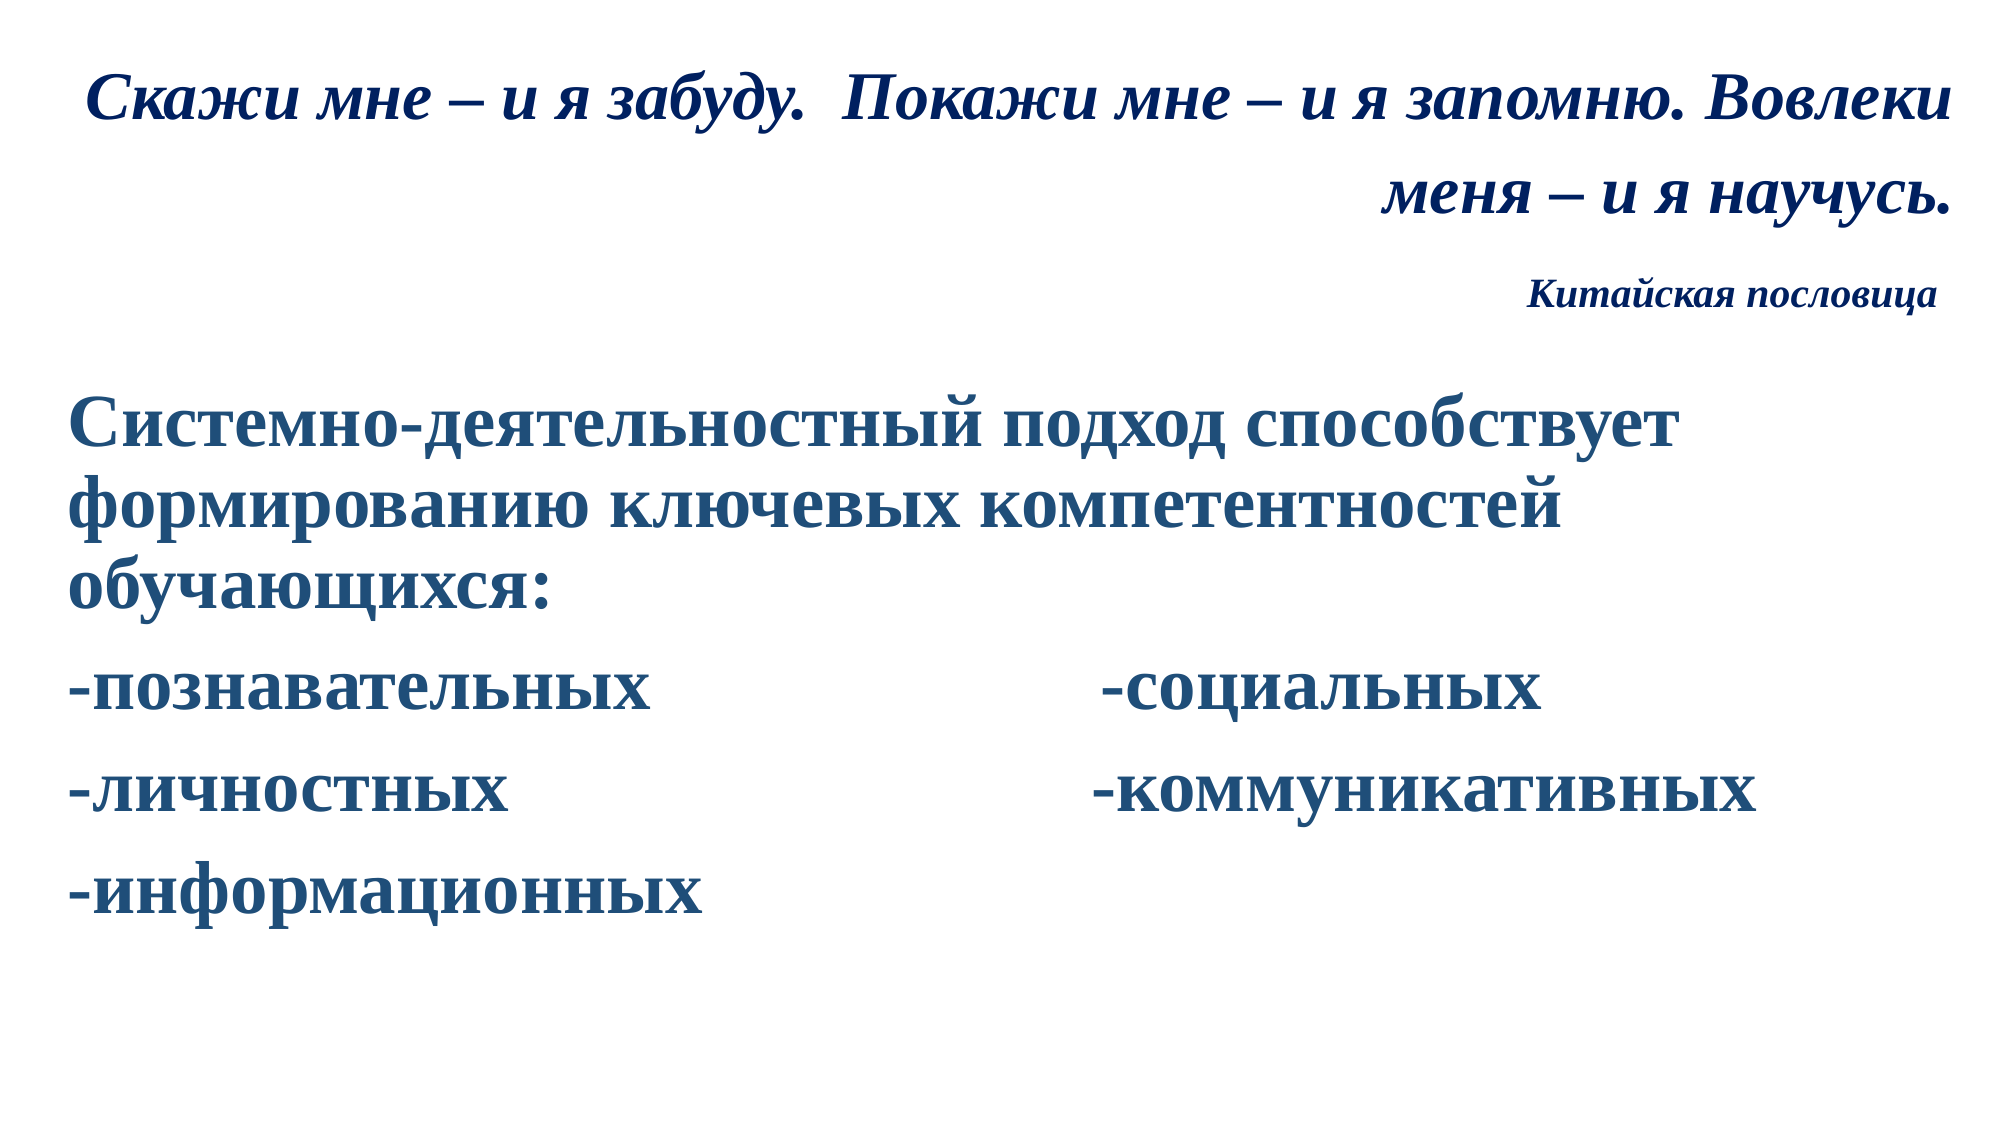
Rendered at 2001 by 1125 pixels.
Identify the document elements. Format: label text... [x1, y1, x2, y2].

subtitle Системно-деятельностный подход способствует формированию ключевых компетентностей обучающихся: -познавательных -социальных -личностных -коммуникативных -информационных [52, 373, 2000, 1071]
title Скажи мне – и я забуду. Покажи мне – и я запомню. Вовлеки меня – и я научусь. Китайская пословица [22, 31, 1971, 330]
